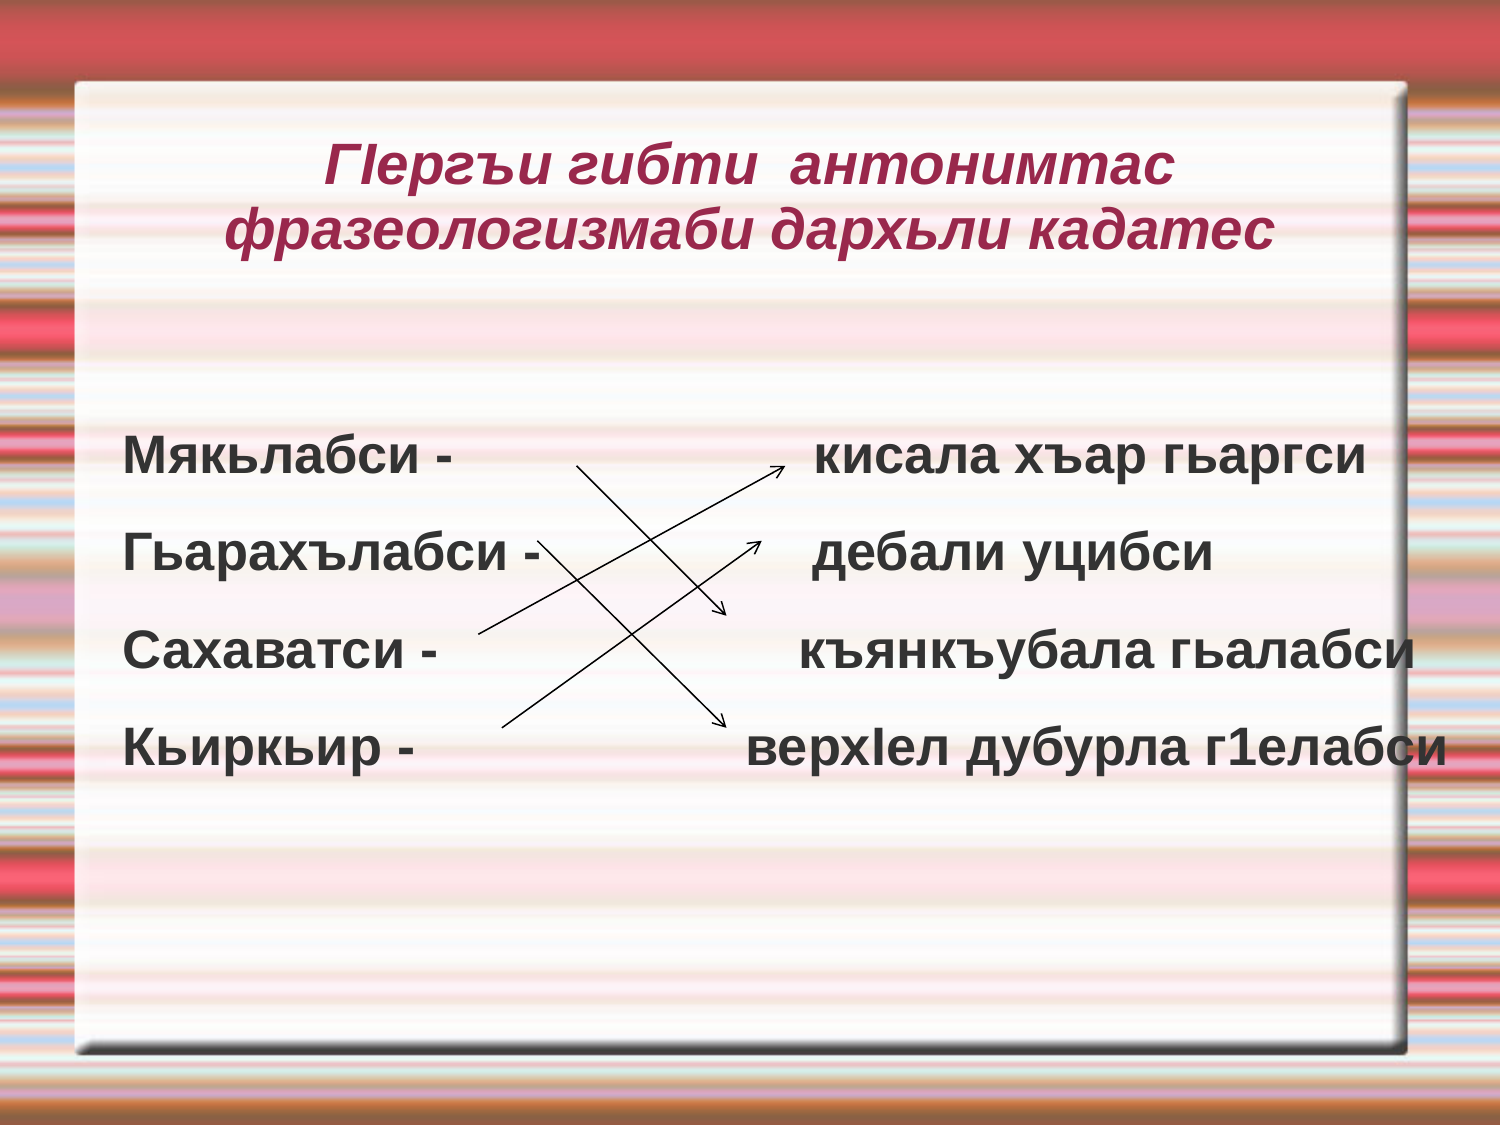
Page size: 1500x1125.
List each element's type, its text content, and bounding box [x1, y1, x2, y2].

picture [0, 0, 1500, 1125]
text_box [478, 465, 786, 635]
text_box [501, 643, 762, 729]
title ГIергъи гибти антонимтас фразеологизмаби дархьли кадатес [109, 103, 1392, 292]
list Мякьлабси - кисала хъар гьаргси Гьарахълабси - дебали уцибси Сахаватси - къянкъубала гьалабси Кьиркьир - верхIел дубурла г1елабси [122, 317, 1471, 1027]
